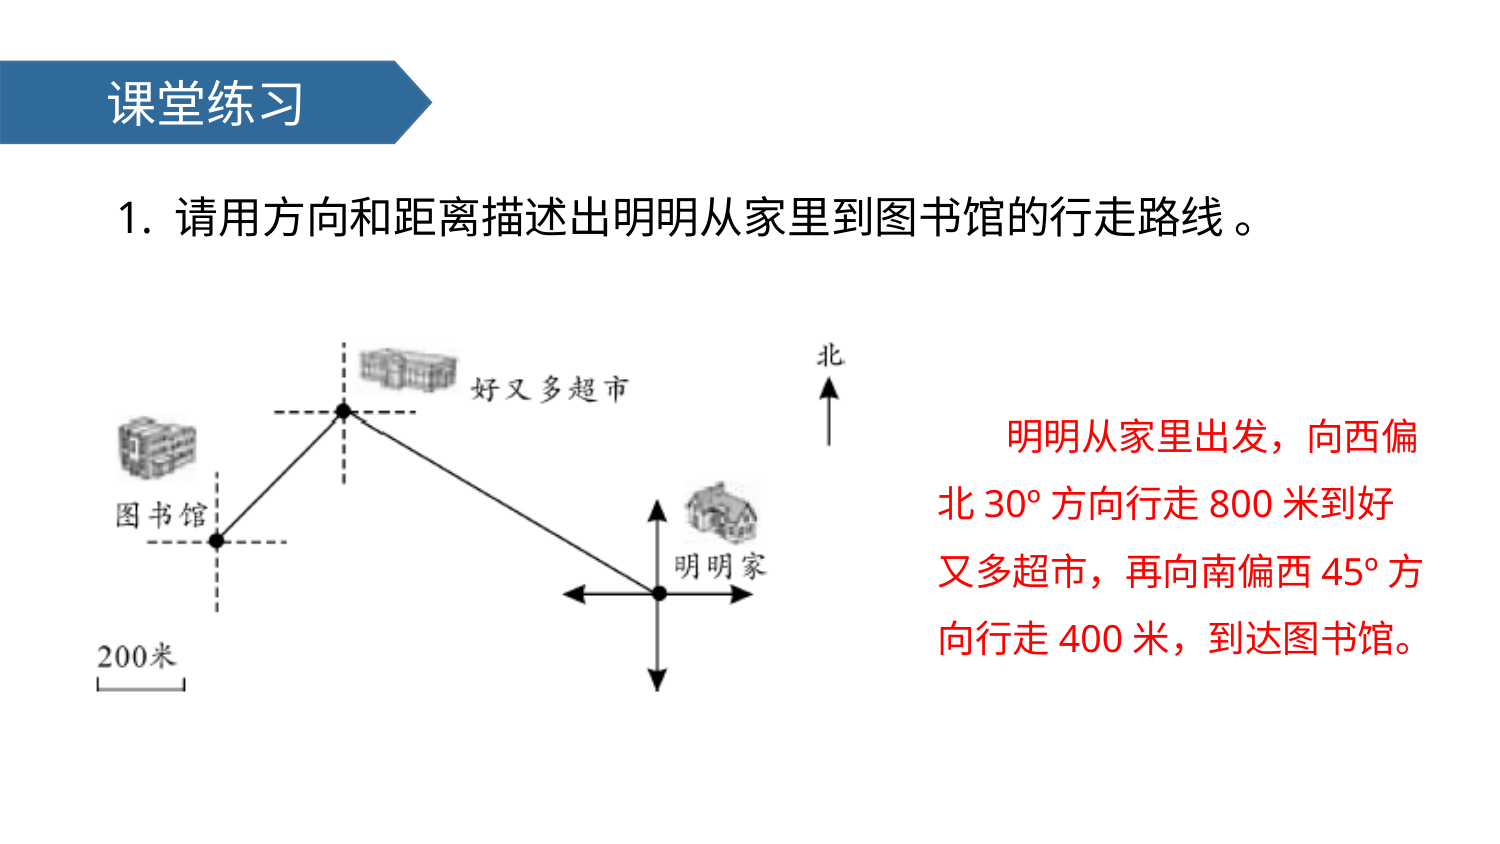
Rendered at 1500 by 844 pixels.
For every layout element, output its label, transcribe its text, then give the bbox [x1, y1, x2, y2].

text_box 课堂练习 [0, 61, 432, 144]
text_box 明明从家里出发，向西偏北30º方向行走800米到好又多超市，再向南偏西45º方向行走400米，到达图书馆。 [926, 384, 1437, 769]
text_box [77, 181, 1382, 703]
